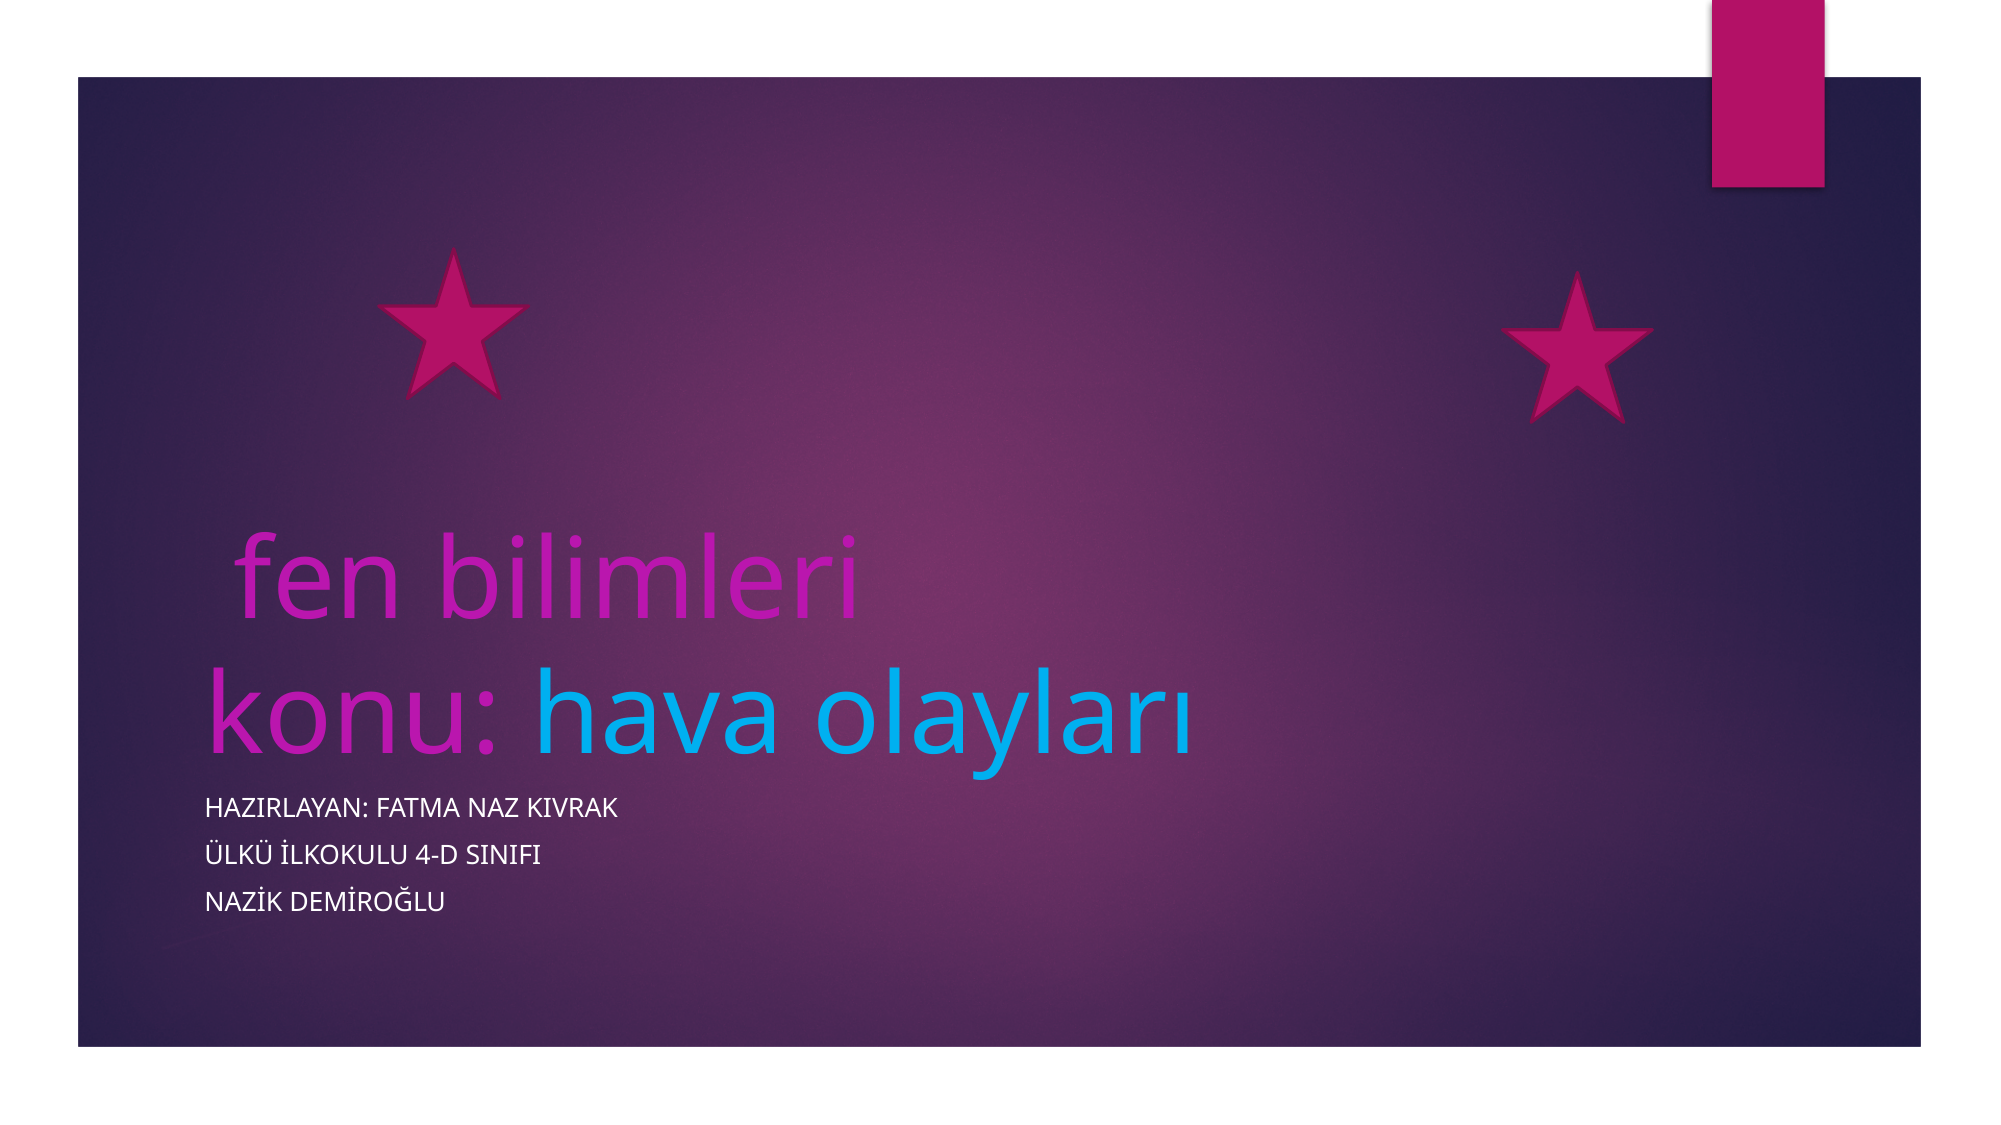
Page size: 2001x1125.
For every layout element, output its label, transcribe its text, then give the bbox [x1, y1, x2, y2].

title fen bilimleri konu: hava olayları [189, 344, 1638, 783]
subtitle hazırlayan: Fatma naz kıvrak Ülkü ilkokulu 4-d sınıfı Nazik demiroğlu [189, 783, 1638, 925]
text_box [1500, 270, 1654, 424]
text_box [377, 247, 531, 400]
